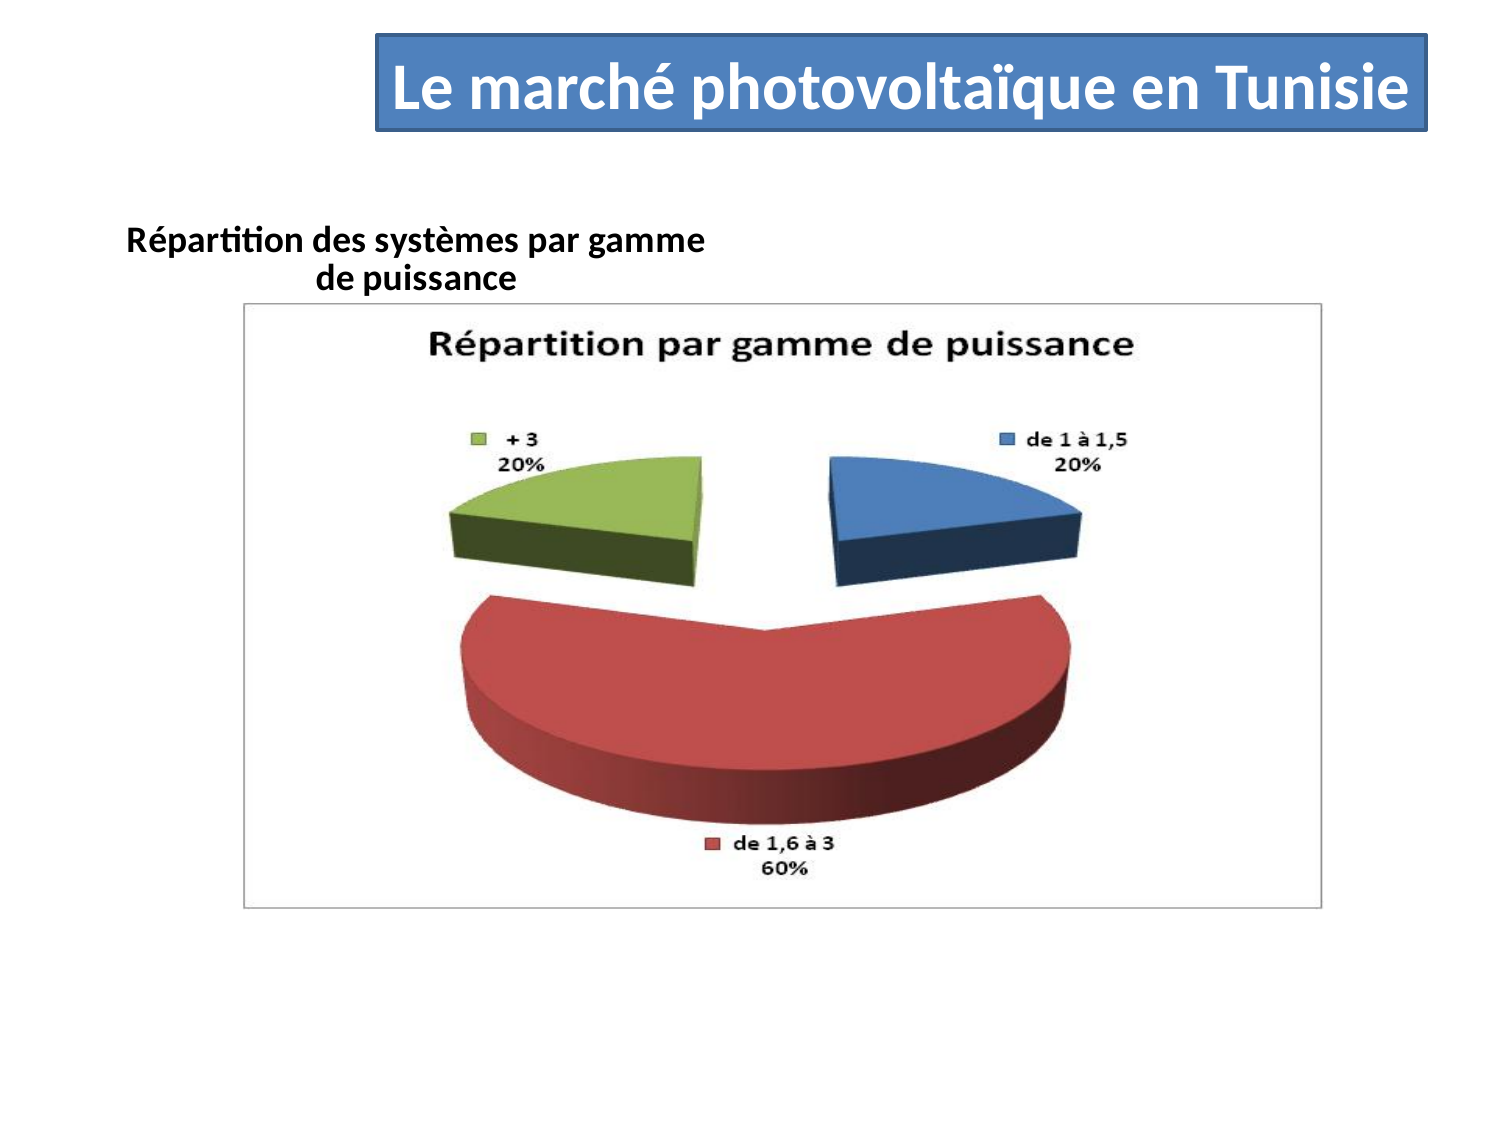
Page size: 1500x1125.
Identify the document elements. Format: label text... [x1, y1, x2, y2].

chart [40, 195, 792, 647]
picture [241, 302, 1324, 910]
text_box Le marché photovoltaïque en Tunisie [375, 33, 1428, 132]
